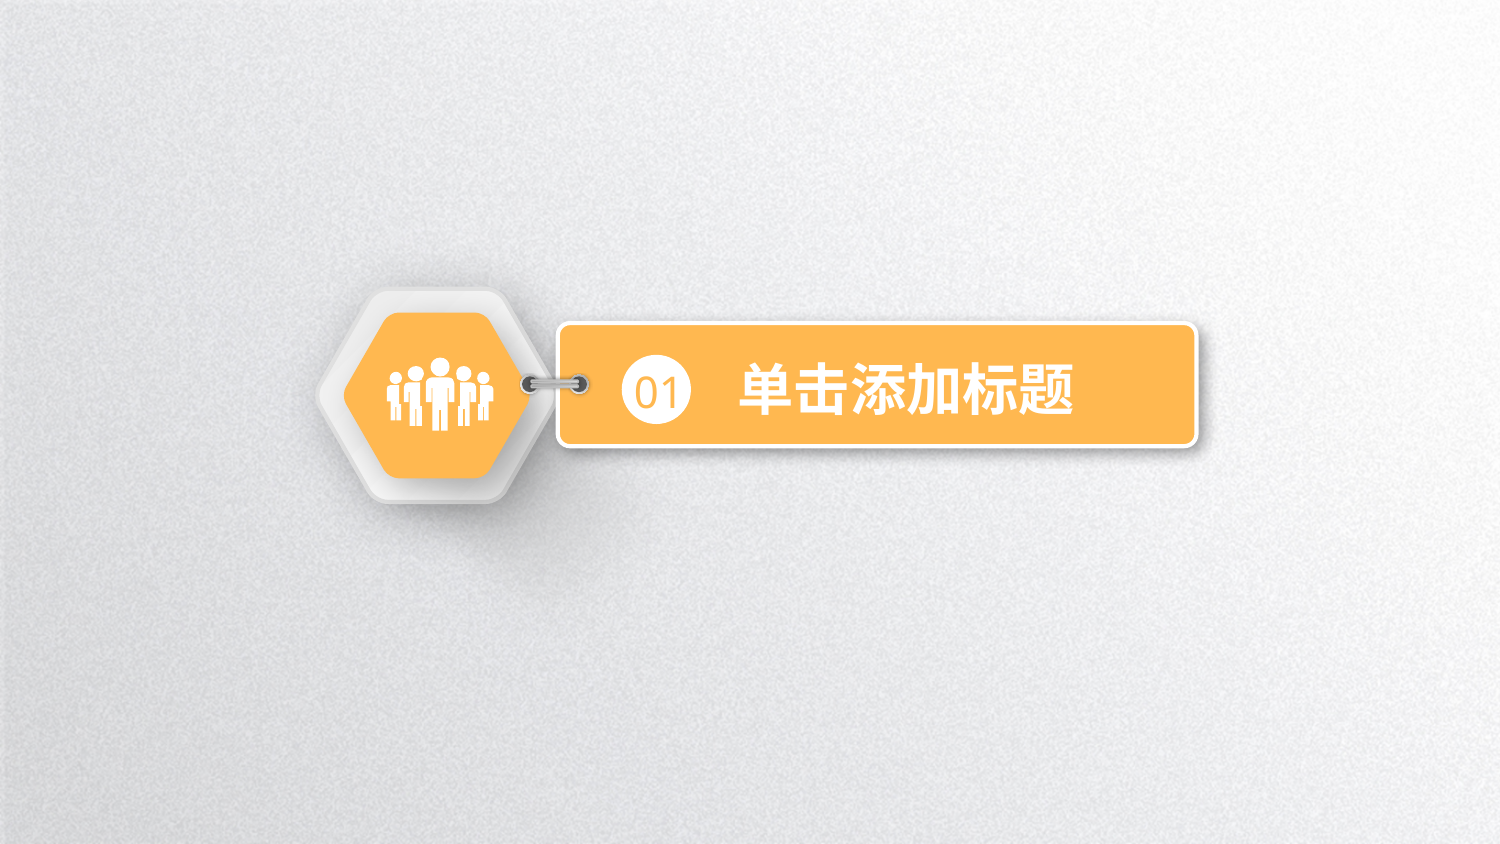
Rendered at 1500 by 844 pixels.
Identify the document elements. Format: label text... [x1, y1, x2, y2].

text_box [316, 256, 657, 681]
text_box 单击添加标题 [690, 346, 1122, 430]
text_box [618, 354, 699, 426]
picture [0, 0, 1500, 844]
text_box [657, 321, 1198, 448]
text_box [520, 374, 540, 394]
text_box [531, 379, 579, 388]
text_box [569, 374, 589, 394]
